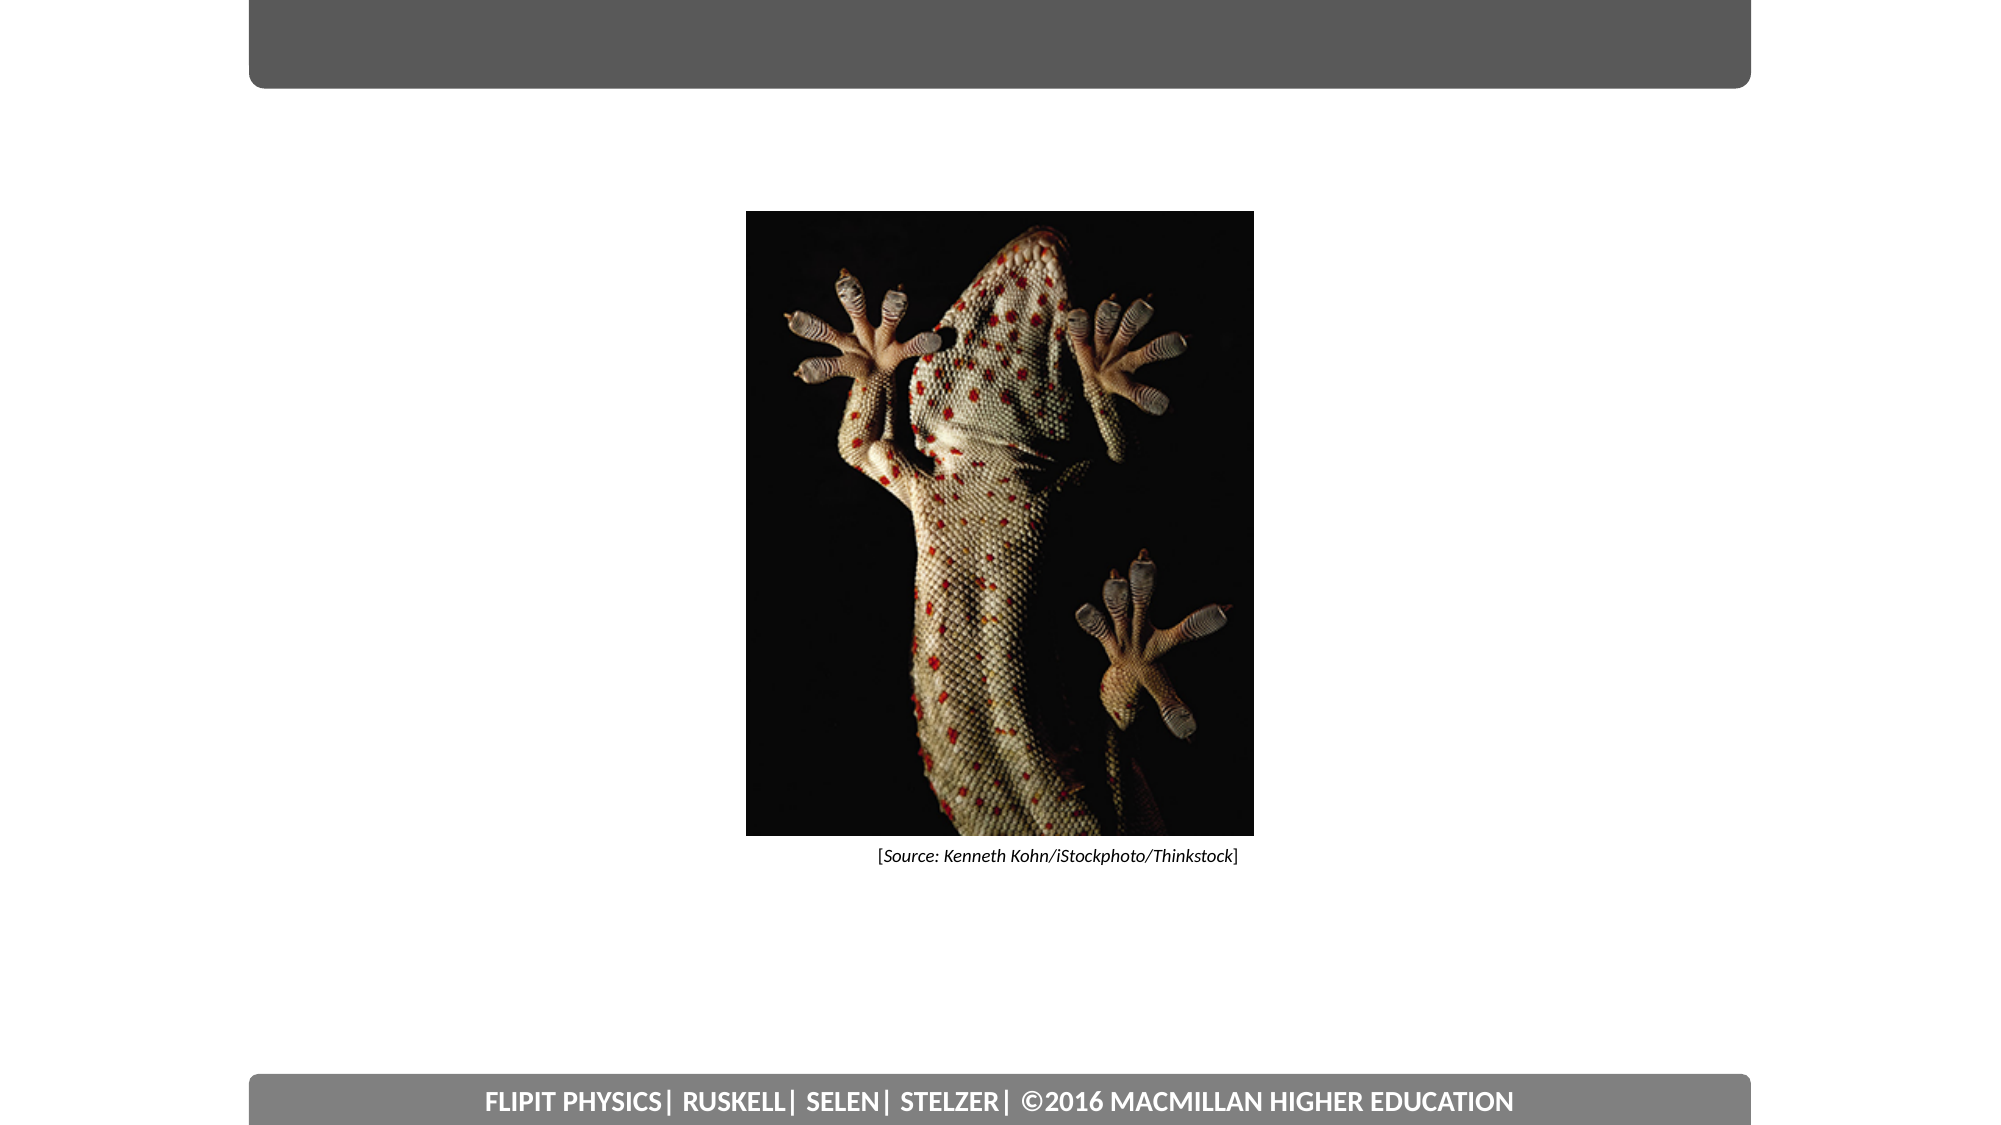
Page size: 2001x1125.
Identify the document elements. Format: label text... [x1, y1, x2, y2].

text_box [249, 1074, 1750, 1125]
text_box [Source: Kenneth Kohn/iStockphoto/Thinkstock] [863, 836, 1268, 874]
text_box [248, 0, 1752, 89]
picture [746, 211, 1254, 837]
